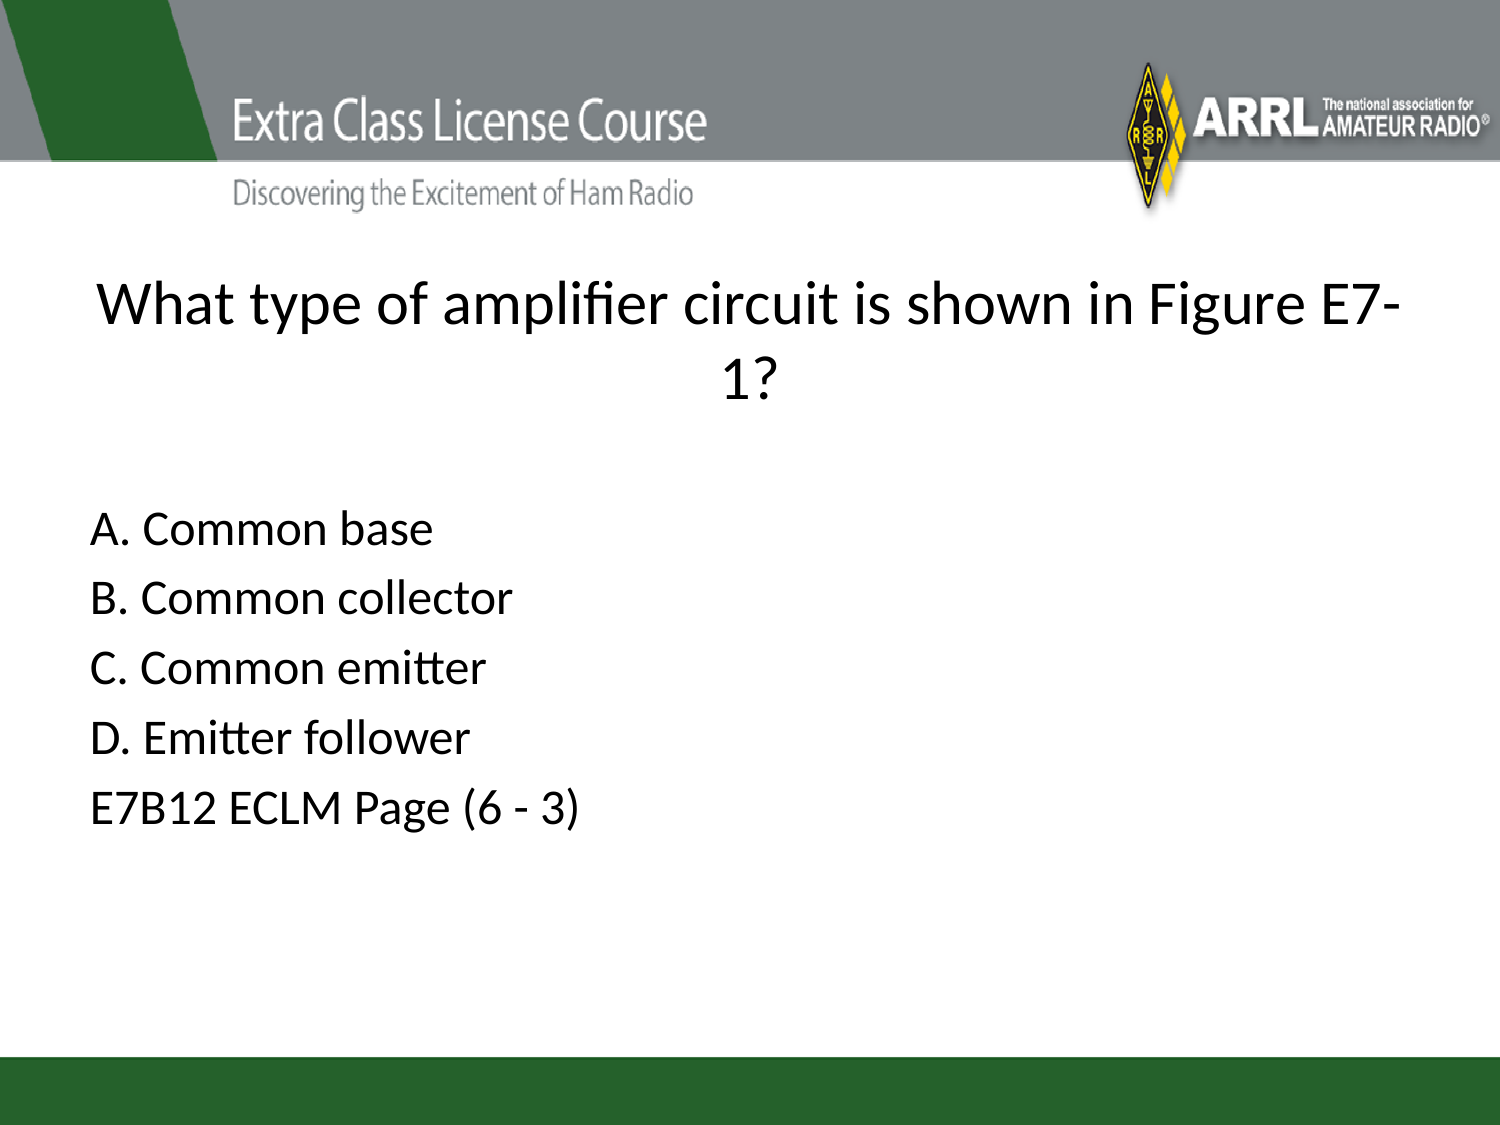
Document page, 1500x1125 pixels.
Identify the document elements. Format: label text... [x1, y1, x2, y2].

title What type of amplifier circuit is shown in Figure E7-1? [75, 254, 1425, 435]
list A. Common base B. Common collector C. Common emitter D. Emitter follower E7B12 ECLM Page (6 - 3) [75, 487, 1425, 1005]
picture [0, 0, 1500, 1125]
